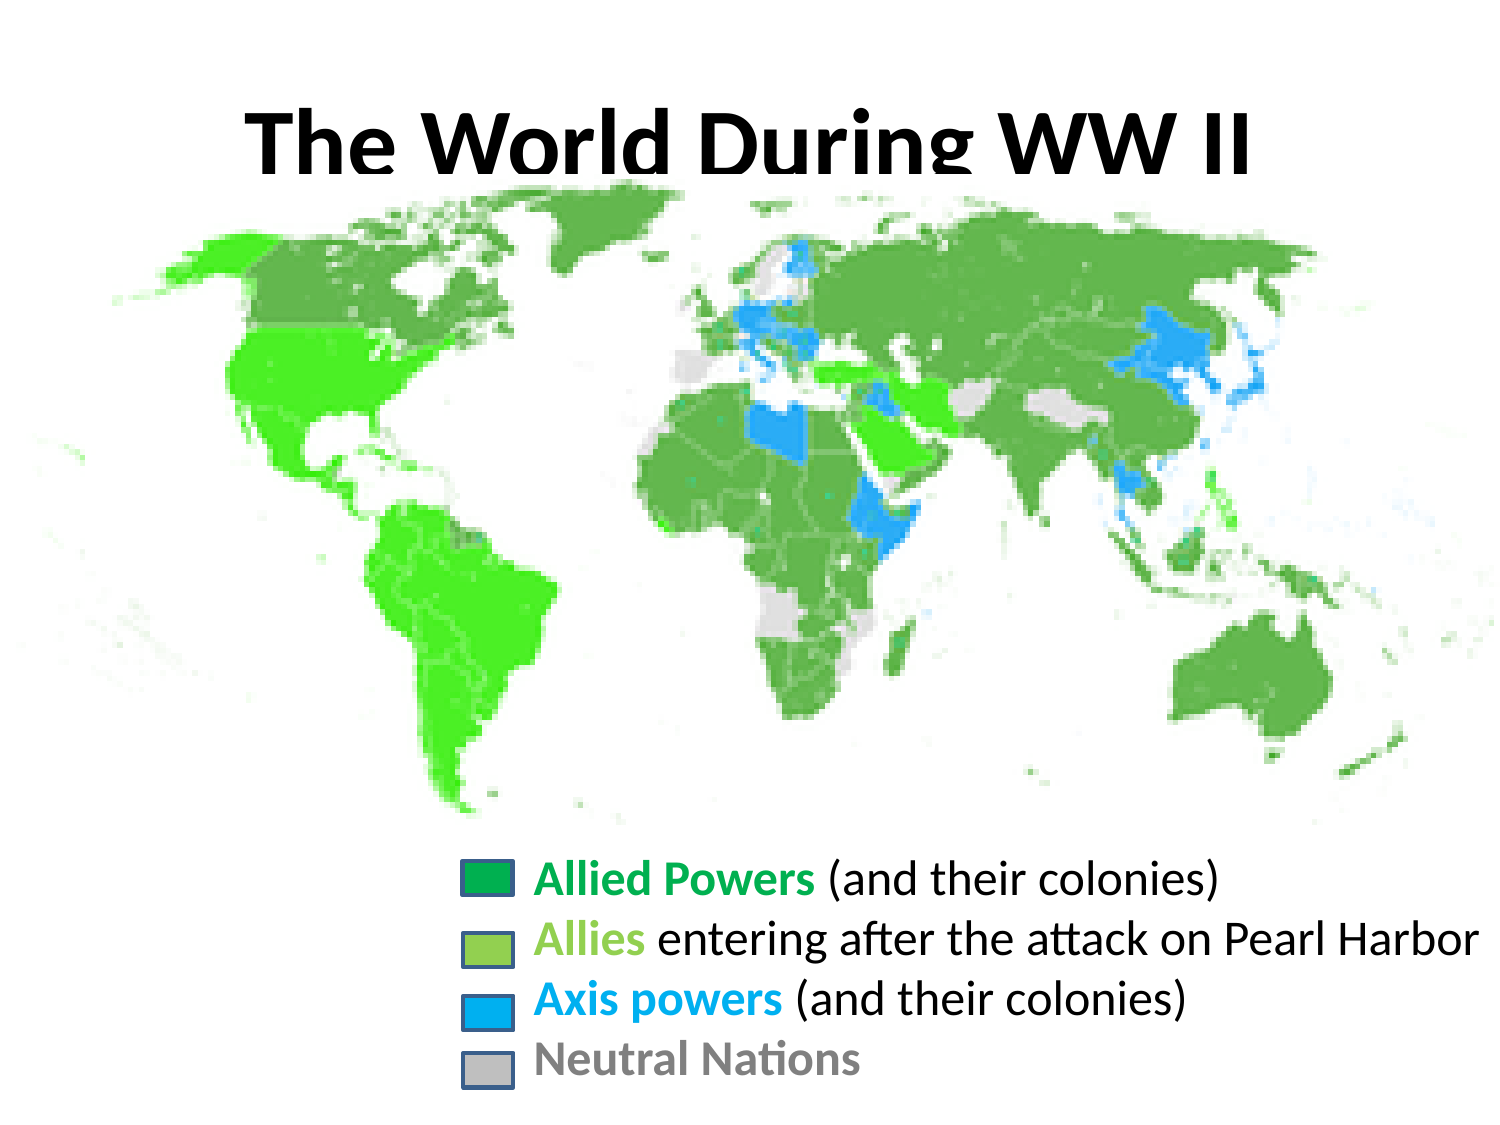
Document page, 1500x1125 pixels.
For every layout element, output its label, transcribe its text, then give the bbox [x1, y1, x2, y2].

text_box [461, 994, 515, 1032]
text_box Allied Powers (and their colonies) Allies entering after the attack on Pearl Harbor Axis powers (and their colonies) Neutral Nations [462, 838, 1500, 1094]
title The World During WW II [75, 45, 1425, 173]
picture [0, 174, 1500, 826]
text_box [461, 1051, 515, 1090]
text_box [460, 859, 515, 897]
text_box [461, 931, 515, 969]
